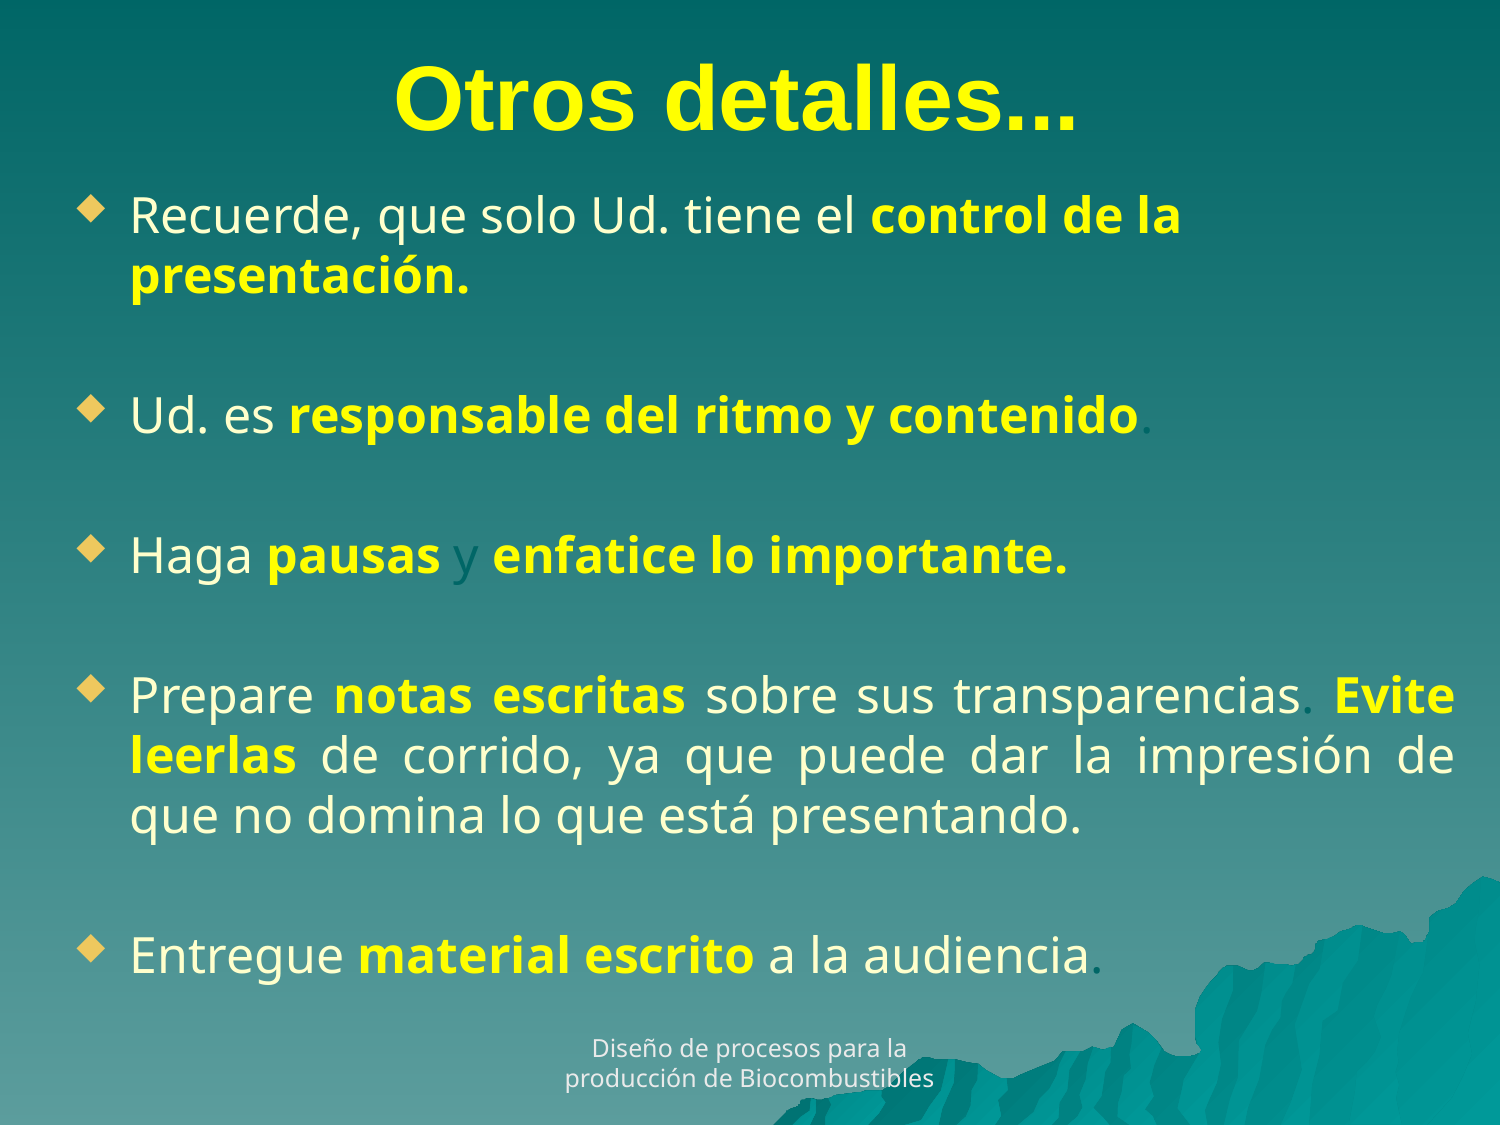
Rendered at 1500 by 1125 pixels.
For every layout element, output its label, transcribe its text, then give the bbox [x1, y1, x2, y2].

list Recuerde, que solo Ud. tiene el control de la presentación. Ud. es responsable del ritmo y contenido. Haga pausas y enfatice lo importante. Prepare notas escritas sobre sus transparencias. Evite leerlas de corrido, ya que puede dar la impresión de que no domina lo que está presentando. Entregue material escrito a la audiencia. [58, 175, 1472, 951]
footer Diseño de procesos para la producción de Biocombustibles [512, 1024, 988, 1101]
title Otros detalles... [99, 0, 1376, 175]
